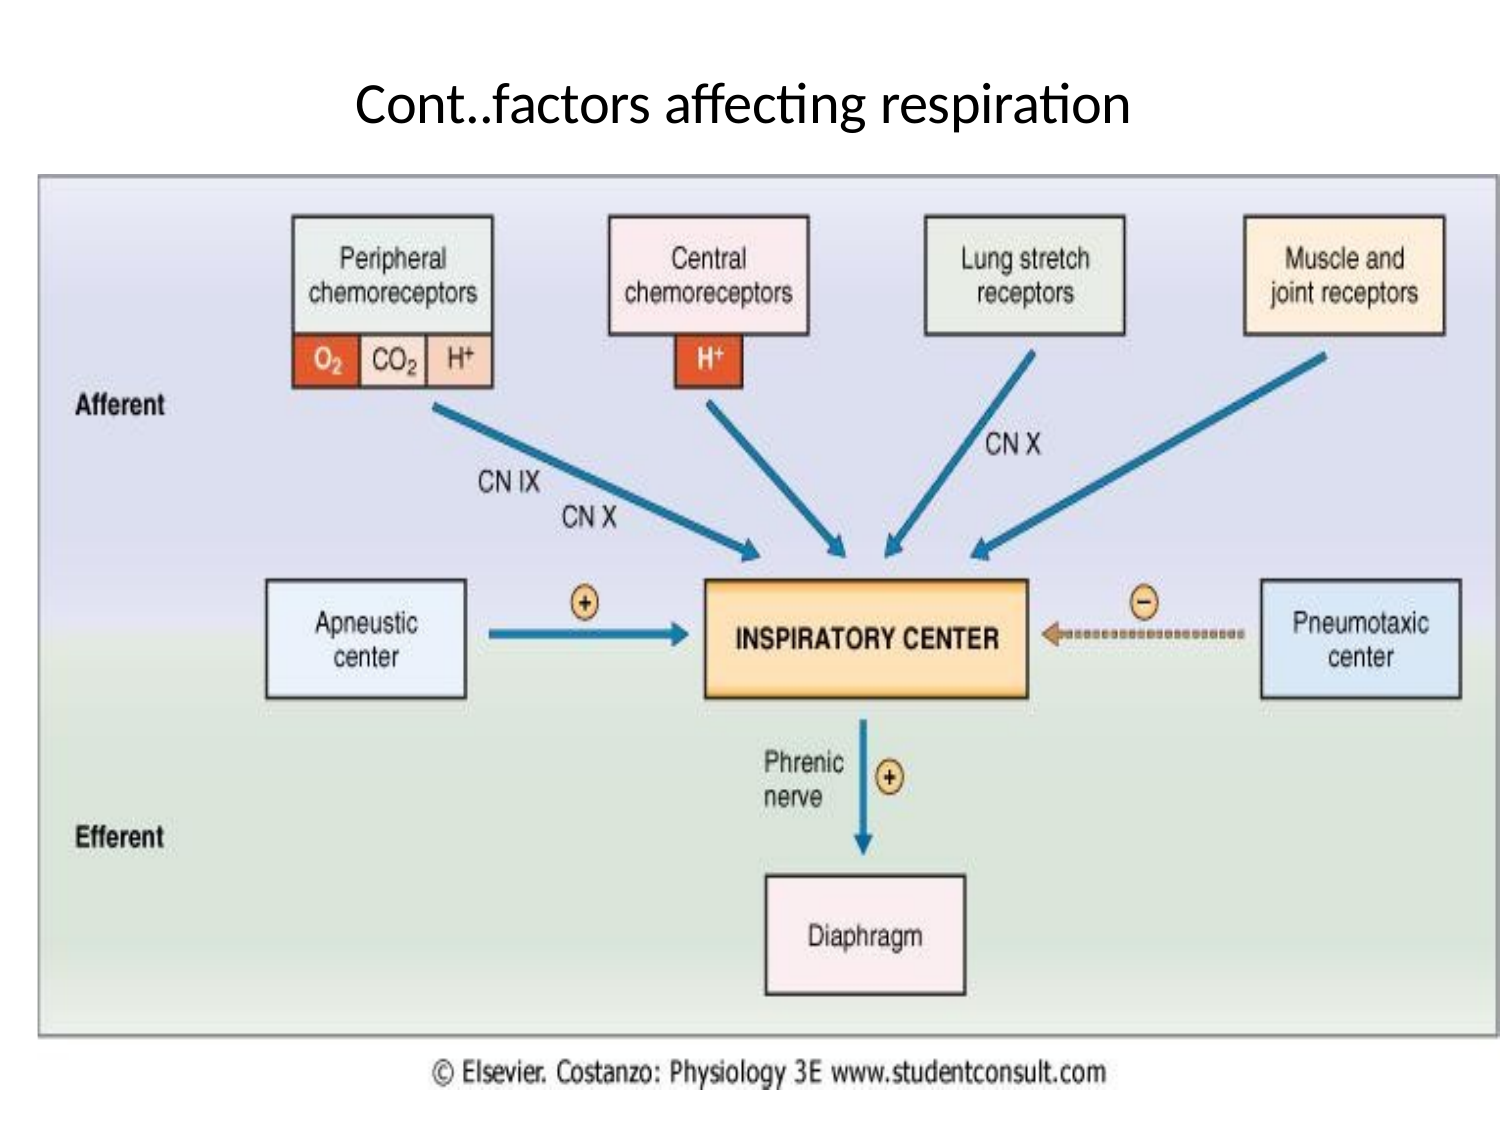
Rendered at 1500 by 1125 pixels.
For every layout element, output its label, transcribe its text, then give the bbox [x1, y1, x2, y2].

text_box [37, 174, 1500, 1090]
title Cont..factors affecting respiration [168, 53, 1332, 174]
